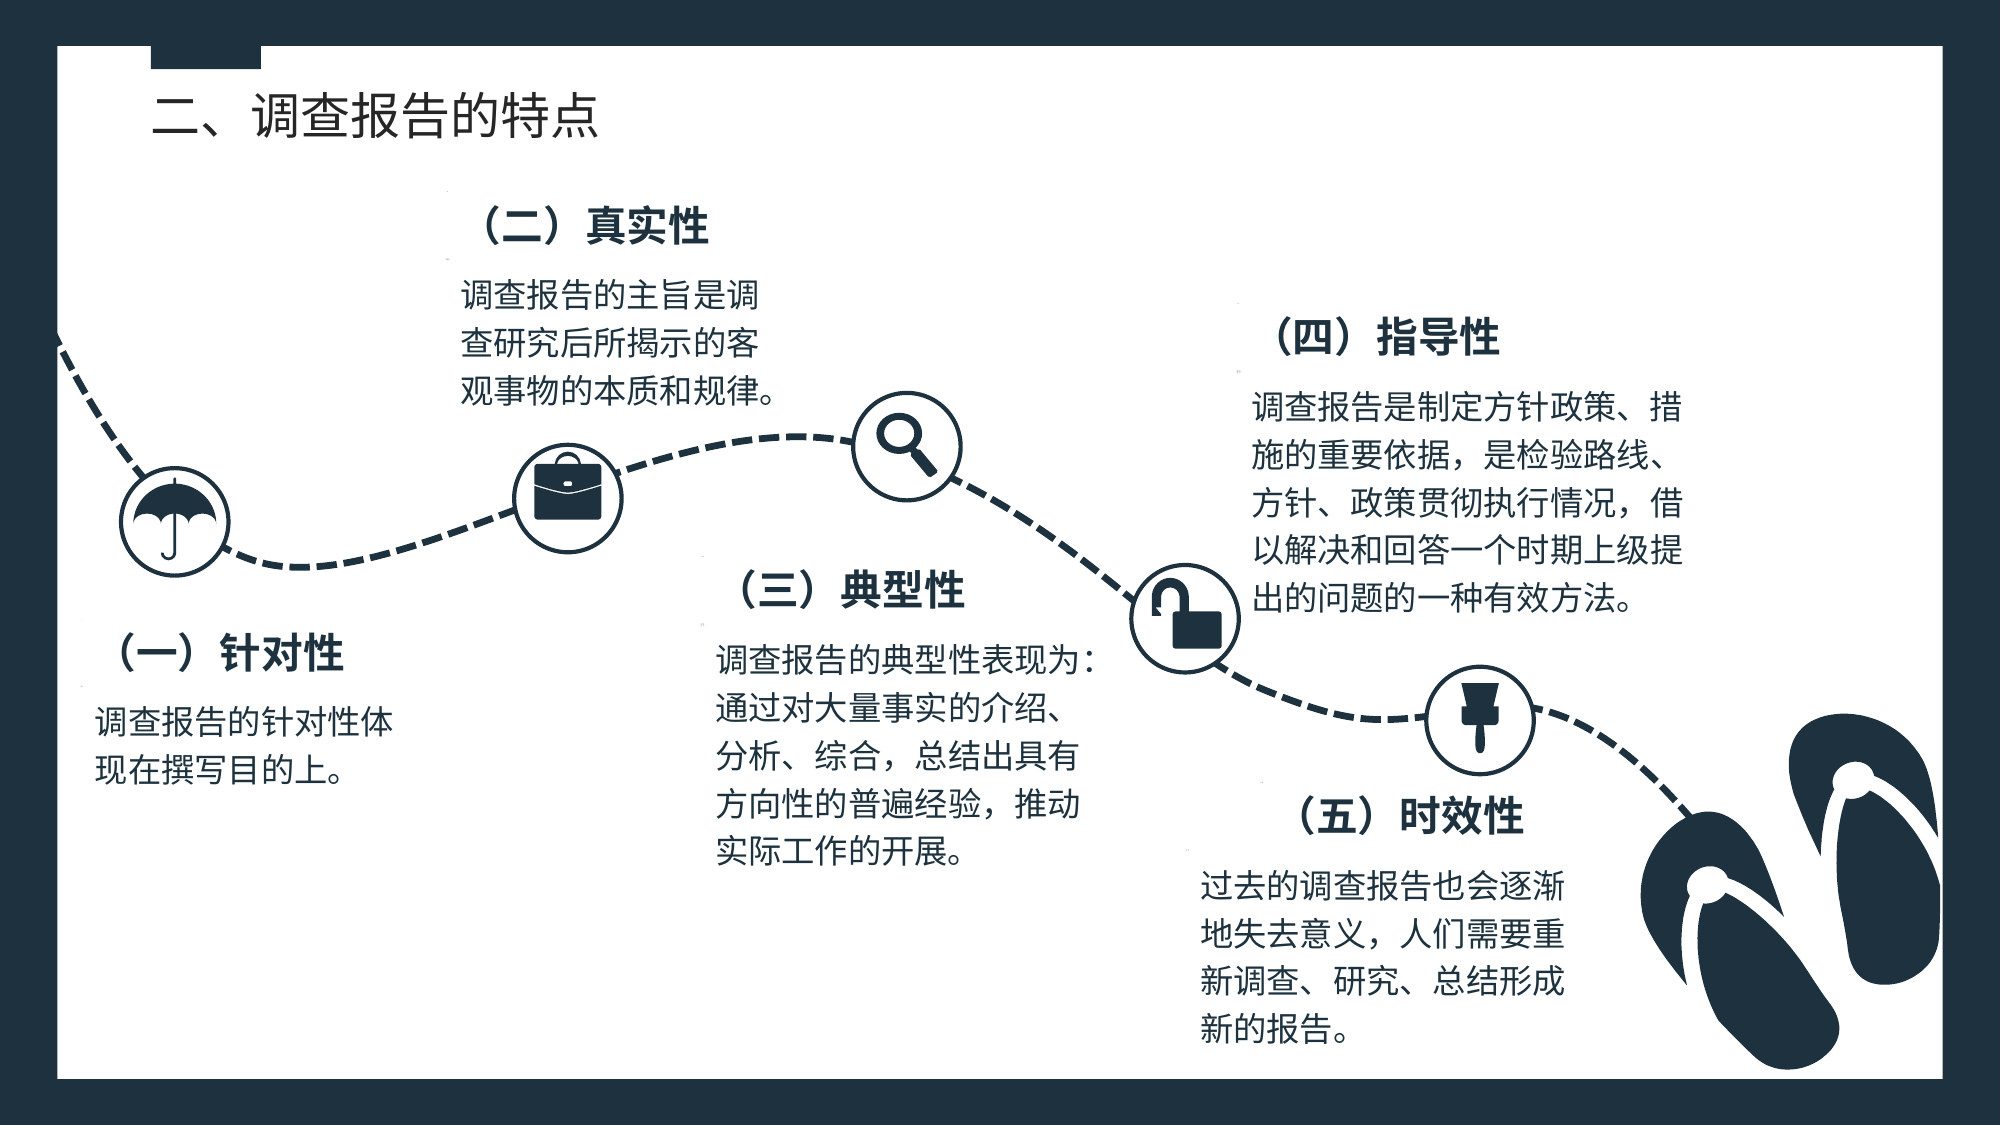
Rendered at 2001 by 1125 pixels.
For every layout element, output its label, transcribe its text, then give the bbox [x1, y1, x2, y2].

text_box [513, 443, 623, 554]
text_box [119, 467, 230, 577]
text_box [1216, 655, 1425, 730]
text_box [1425, 665, 1535, 776]
text_box （一）针对性 [79, 619, 410, 684]
text_box （五）时效性 [1259, 782, 1590, 848]
text_box [533, 450, 603, 521]
text_box [1640, 811, 1785, 986]
text_box 调查报告的针对性体现在撰写目的上。 [80, 685, 434, 797]
text_box [1836, 790, 1941, 985]
text_box [0, 201, 1133, 620]
text_box （三）典型性 [700, 556, 1031, 622]
text_box [132, 475, 218, 562]
text_box [852, 391, 962, 502]
text_box 调查报告的主旨是调查研究后所揭示的客观事物的本质和规律。 [445, 258, 800, 418]
text_box [1516, 707, 1690, 823]
text_box [1130, 563, 1240, 674]
text_box 调查报告的典型性表现为：通过对大量事实的介绍、分析、综合，总结出具有方向性的普遍经验，推动实际工作的开展。 [700, 623, 1108, 878]
text_box [1150, 576, 1223, 650]
text_box （二）真实性 [445, 191, 776, 257]
text_box [1788, 713, 1939, 857]
text_box 二、调查报告的特点 [150, 77, 622, 153]
text_box （四）指导性 [1236, 303, 1567, 369]
text_box 过去的调查报告也会逐渐地失去意义，人们需要重新调查、研究、总结形成新的报告。 [1185, 849, 1614, 1056]
text_box [1461, 683, 1499, 754]
text_box [875, 411, 939, 479]
text_box [1697, 892, 1840, 1070]
text_box 调查报告是制定方针政策、措施的重要依据，是检验路线、方针、政策贯彻执行情况，借以解决和回答一个时期上级提出的问题的一种有效方法。 [1236, 370, 1726, 625]
